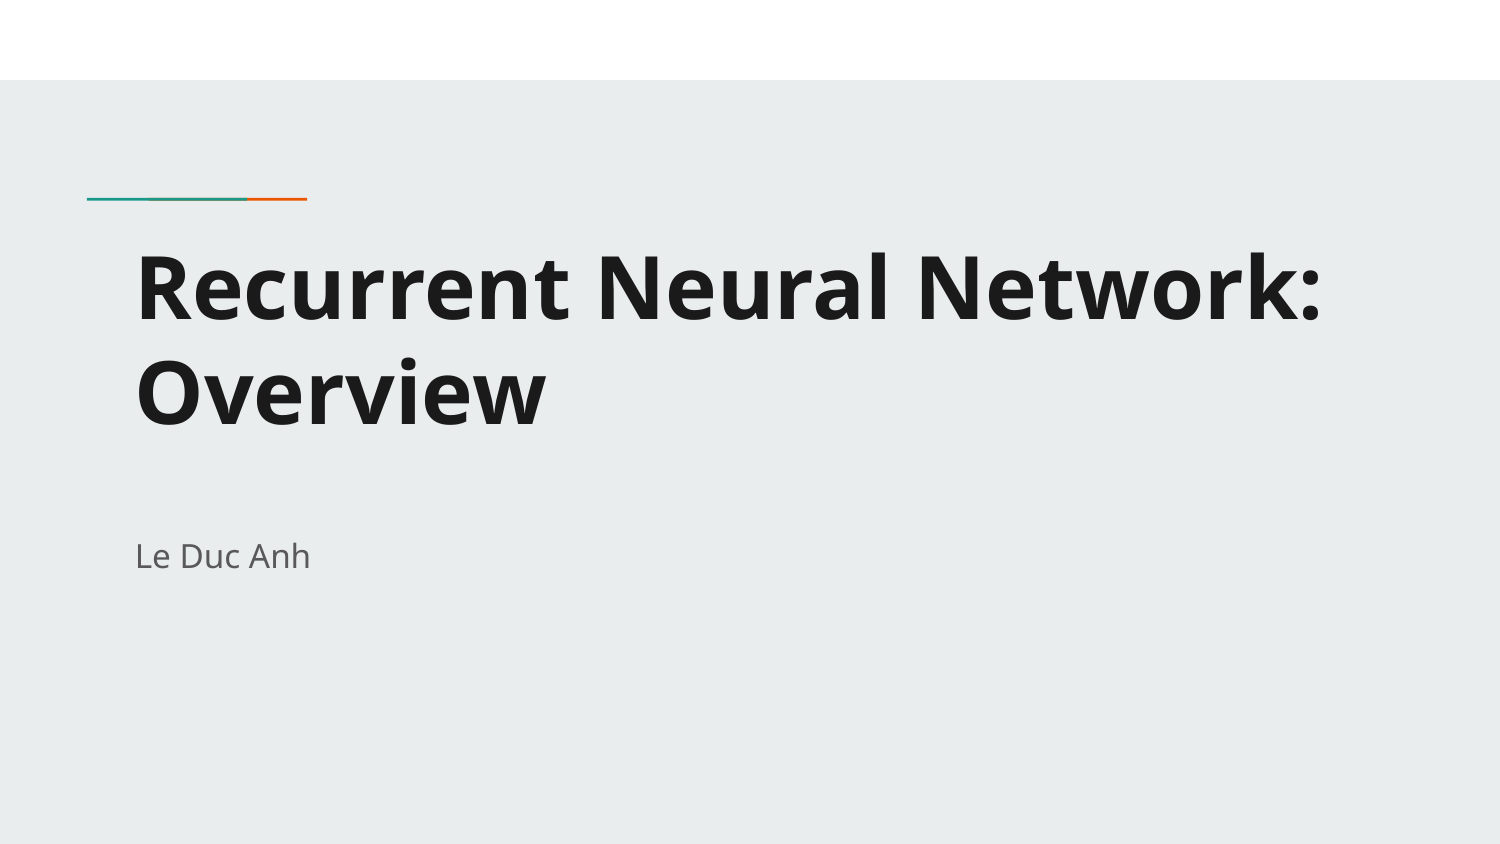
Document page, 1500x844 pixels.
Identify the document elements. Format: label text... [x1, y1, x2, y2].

title Recurrent Neural Network: Overview [119, 216, 1381, 490]
subtitle Le Duc Anh [119, 520, 1381, 610]
